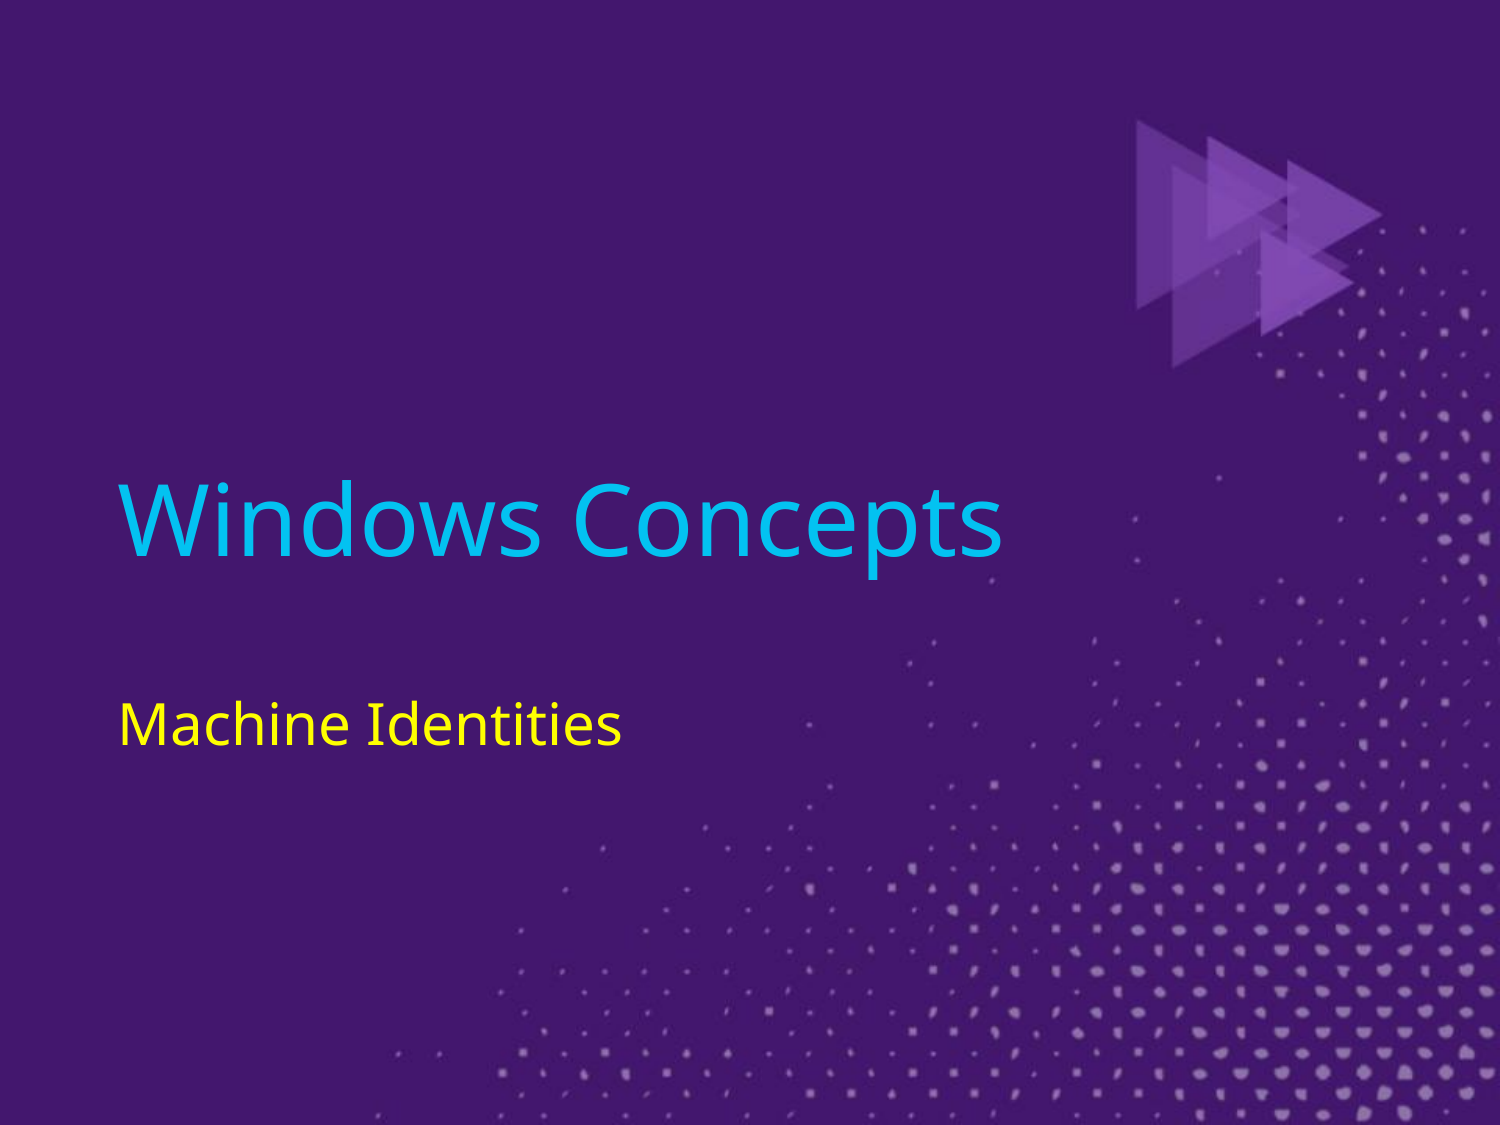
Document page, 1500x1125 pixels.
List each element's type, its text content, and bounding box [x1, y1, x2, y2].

picture [0, 0, 1500, 1125]
title Windows Concepts [102, 398, 1251, 649]
subtitle Machine Identities [102, 687, 1251, 764]
